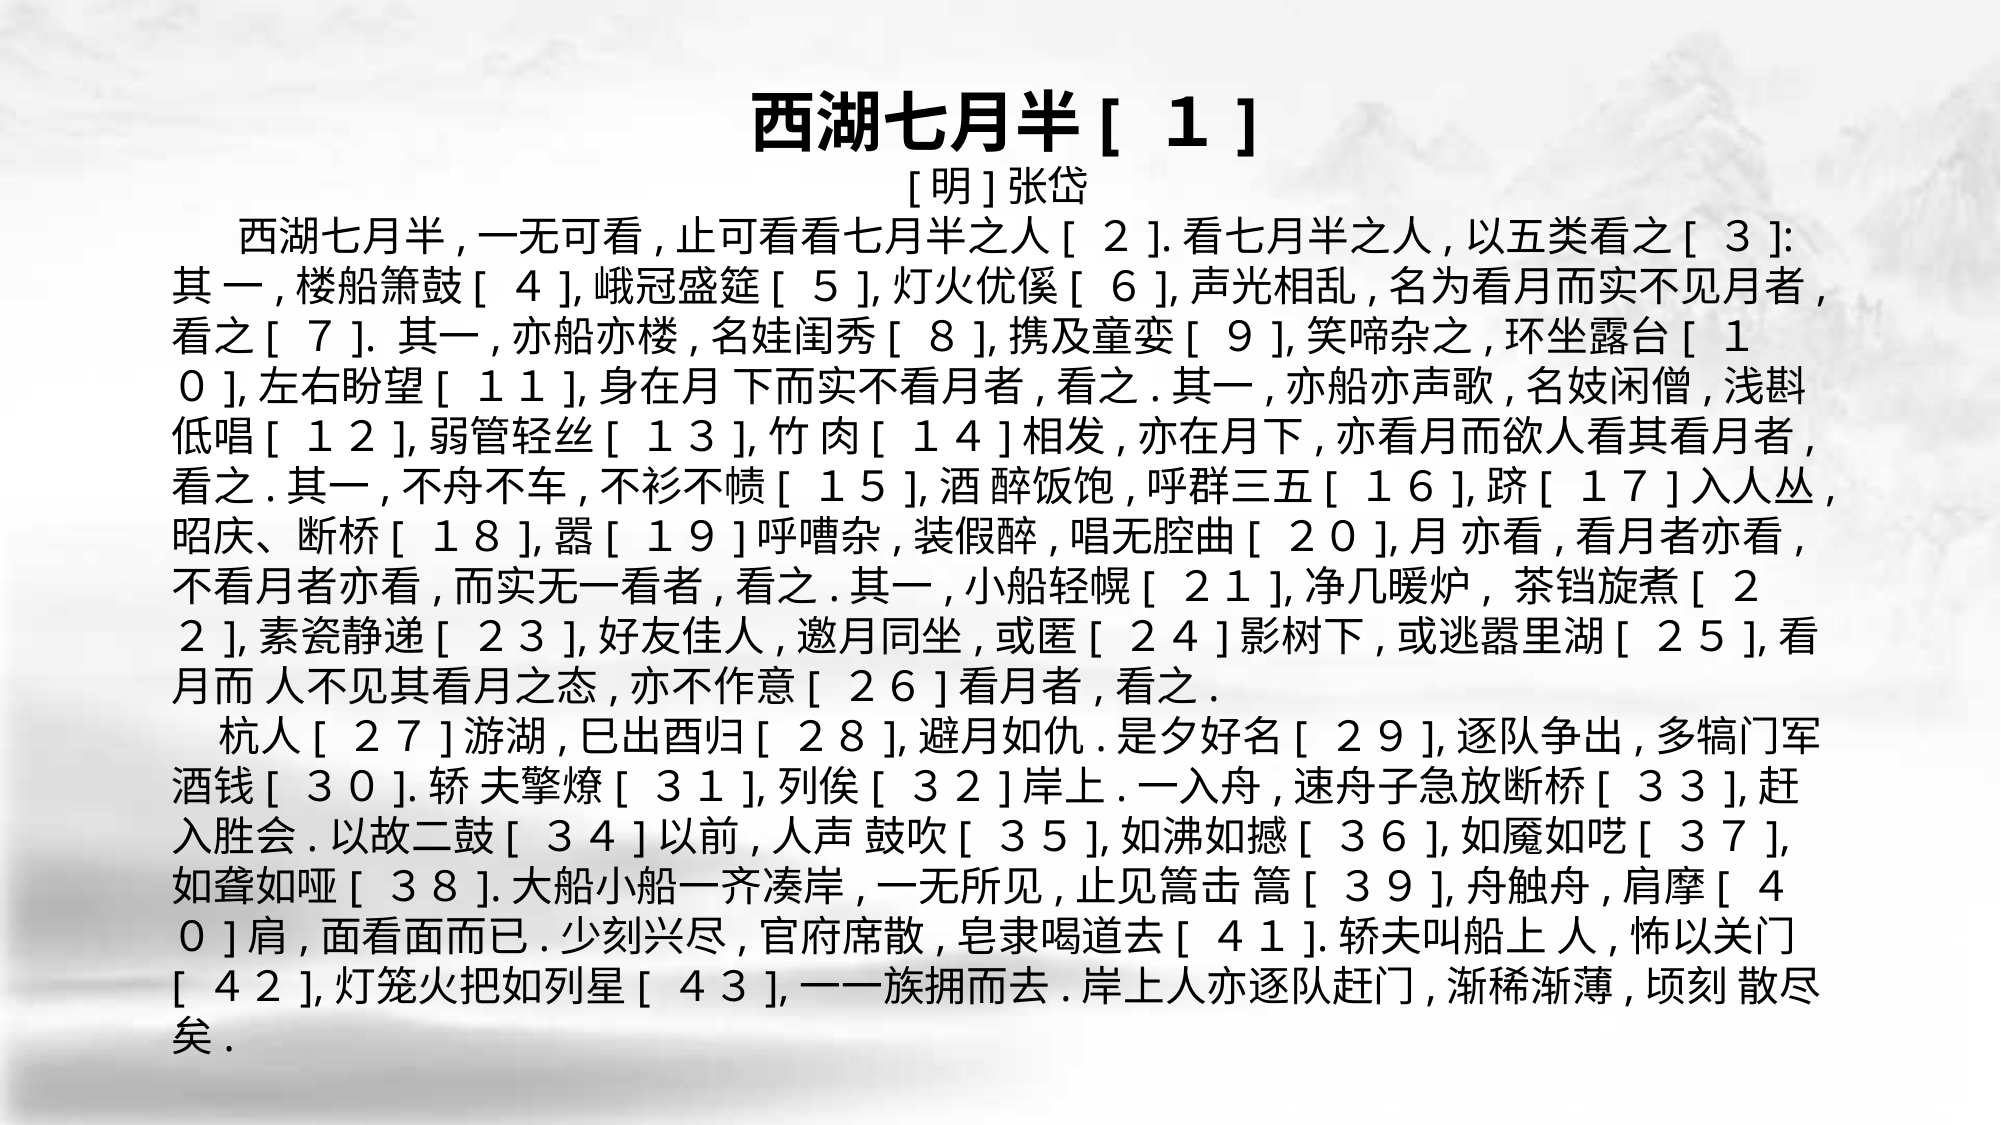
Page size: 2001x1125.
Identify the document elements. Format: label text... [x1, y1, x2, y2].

text_box 西湖七月半[ １] [明]张岱 西湖七月半,一无可看,止可看看七月半之人[ ２].看七月半之人,以五类看之[ ３]:其 一,楼船箫鼓[ ４],峨冠盛筵[ ５],灯火优傒[ ６],声光相乱,名为看月而实不见月者,看之[ ７]. 其一,亦船亦楼,名娃闺秀[ ８],携及童娈[ ９],笑啼杂之,环坐露台[ １０],左右盼望[ １１],身在月 下而实不看月者,看之.其一,亦船亦声歌,名妓闲僧,浅斟低唱[ １２],弱管轻丝[ １３],竹 肉[ １４]相发,亦在月下,亦看月而欲人看其看月者,看之.其一,不舟不车,不衫不帻[ １５],酒 醉饭饱,呼群三五[ １６],跻[ １７]入人丛,昭庆、断桥[ １８],嚣[ １９]呼嘈杂,装假醉,唱无腔曲[ ２０],月 亦看,看月者亦看,不看月者亦看,而实无一看者,看之.其一,小船轻幌[ ２１],净几暖炉, 茶铛旋煮[ ２２],素瓷静递[ ２３],好友佳人,邀月同坐,或匿[ ２４]影树下,或逃嚣里湖[ ２５],看月而 人不见其看月之态,亦不作意[ ２６]看月者,看之. 杭人[ ２７]游湖,巳出酉归[ ２８],避月如仇.是夕好名[ ２９],逐队争出,多犒门军酒钱[ ３０].轿 夫擎燎[ ３１],列俟[ ３２]岸上.一入舟,速舟子急放断桥[ ３３],赶入胜会.以故二鼓[ ３４]以前,人声 鼓吹[ ３５],如沸如撼[ ３６],如魇如呓[ ３７],如聋如哑[ ３８].大船小船一齐凑岸,一无所见,止见篙击 篙[ ３９],舟触舟,肩摩[ ４０]肩,面看面而已.少刻兴尽,官府席散,皂隶喝道去[ ４１].轿夫叫船上 人,怖以关门[ ４２],灯笼火把如列星[ ４３],一一族拥而去.岸上人亦逐队赶门,渐稀渐薄,顷刻 散尽矣. [156, 72, 1850, 1068]
picture [0, 0, 2001, 1125]
